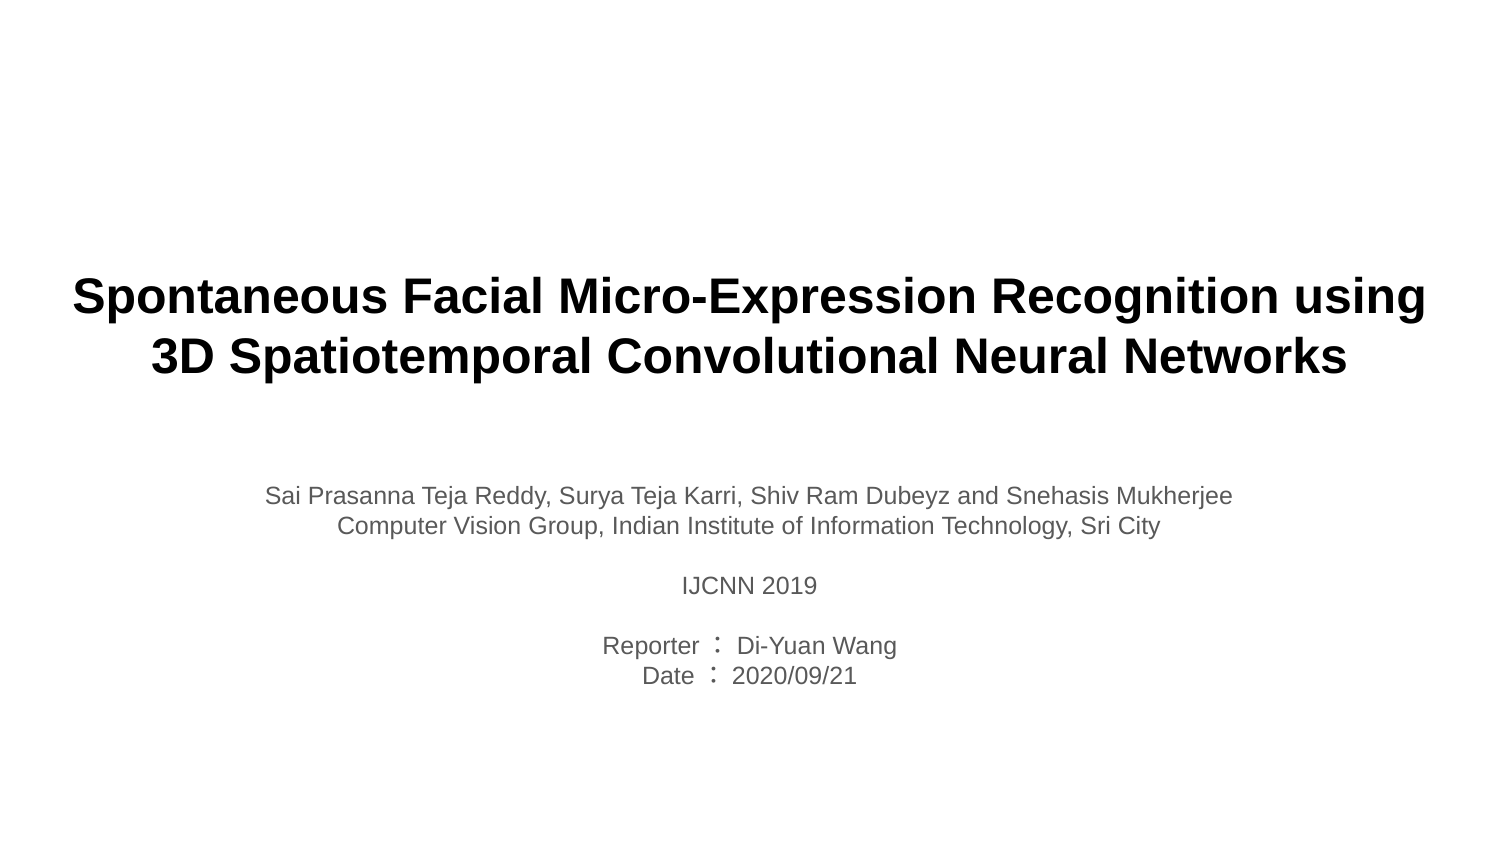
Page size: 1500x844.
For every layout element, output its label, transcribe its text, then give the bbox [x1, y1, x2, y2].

title Spontaneous Facial Micro-Expression Recognition using 3D Spatiotemporal Convolutional Neural Networks [51, 122, 1449, 459]
subtitle Sai Prasanna Teja Reddy, Surya Teja Karri, Shiv Ram Dubeyz and Snehasis Mukherjee Computer Vision Group, Indian Institute of Information Technology, Sri City IJCNN 2019 Reporter：Di-Yuan Wang Date：2020/09/21 [51, 464, 1449, 595]
